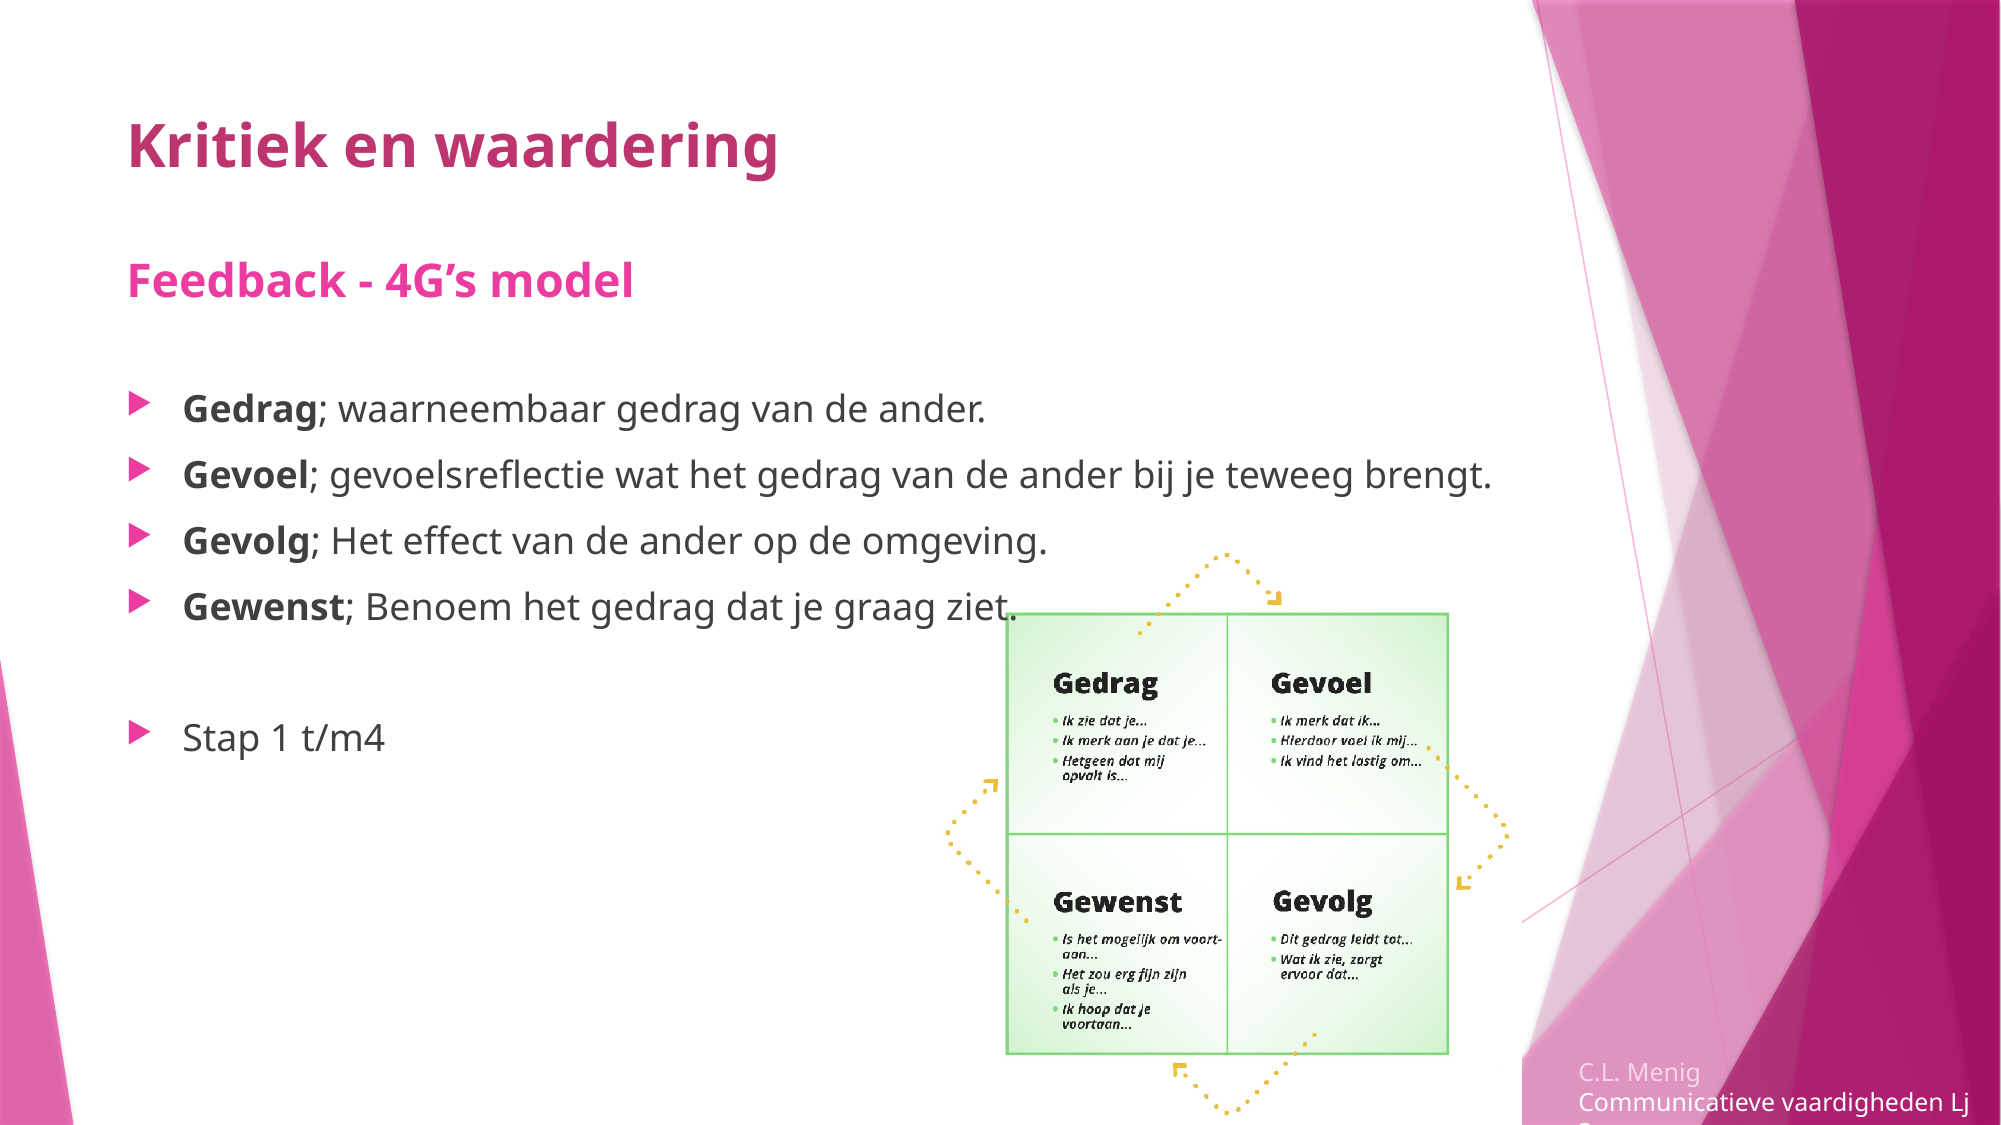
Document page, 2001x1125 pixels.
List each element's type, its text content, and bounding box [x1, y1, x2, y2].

list Gedrag; waarneembaar gedrag van de ander. Gevoel; gevoelsreflectie wat het gedrag van de ander bij je teweeg brengt. Gevolg; Het effect van de ander op de omgeving. Gewenst; Benoem het gedrag dat je graag ziet. Stap 1 t/m4 [111, 377, 1522, 1015]
text_box C.L. Menig Communicatieve vaardigheden Lj 3 [1563, 1049, 2000, 1125]
picture [930, 537, 1522, 1125]
title Kritiek en waardering Feedback - 4G’s model [111, 99, 1522, 317]
